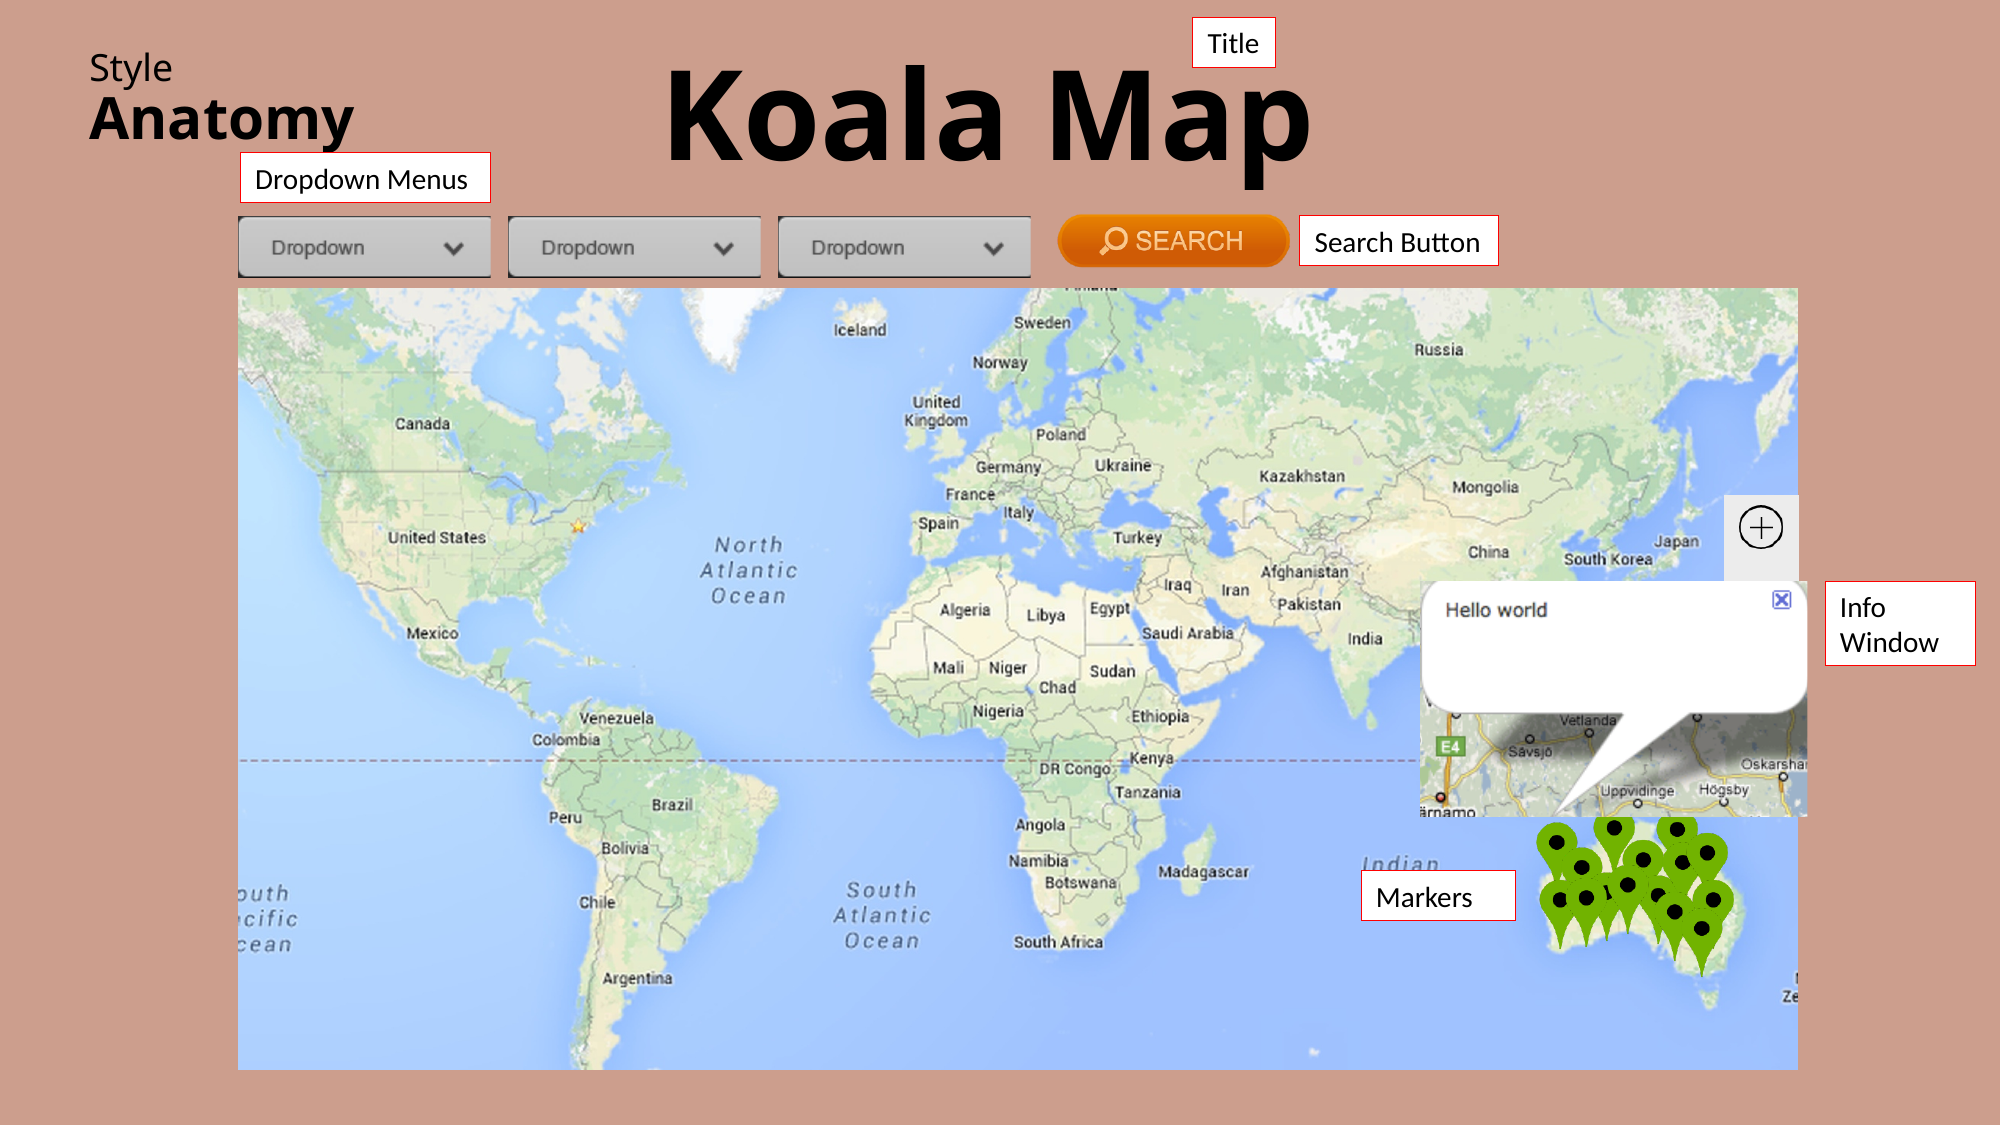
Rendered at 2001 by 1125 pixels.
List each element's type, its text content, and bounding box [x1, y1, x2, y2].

text_box Info Window [1825, 581, 1976, 666]
text_box Koala Map [645, 79, 1387, 161]
picture [238, 216, 491, 278]
text_box Style Anatomy [74, 59, 1221, 142]
text_box Search Button [1300, 215, 1499, 266]
text_box Title [1192, 17, 1276, 68]
picture [777, 216, 1031, 278]
text_box Dropdown Menus [240, 152, 491, 203]
picture [238, 114, 1808, 1070]
picture [508, 216, 761, 278]
